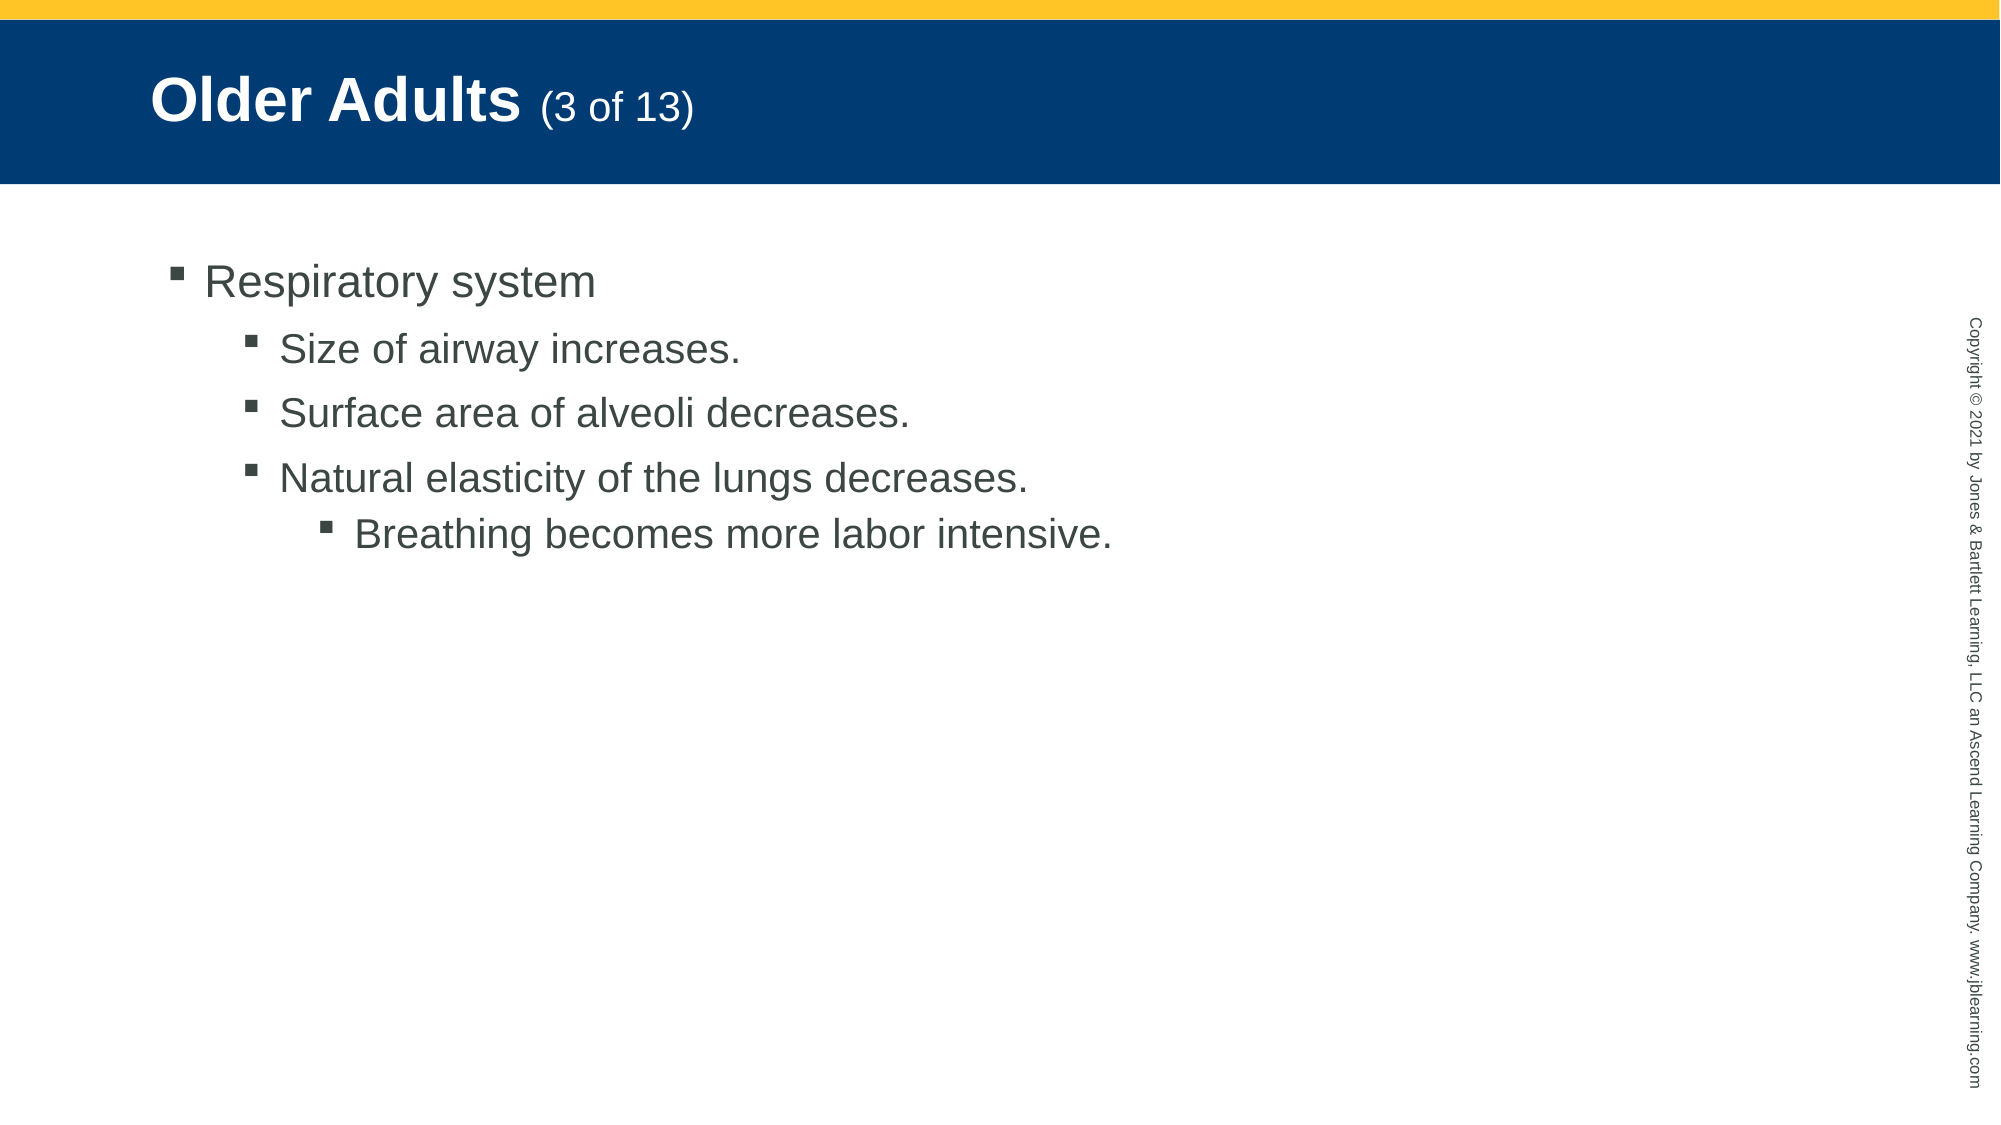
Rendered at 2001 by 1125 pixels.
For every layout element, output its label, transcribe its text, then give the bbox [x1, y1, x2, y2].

list Respiratory system Size of airway increases. Surface area of alveoli decreases. Natural elasticity of the lungs decreases. Breathing becomes more labor intensive. [151, 244, 1840, 1016]
title Older Adults (3 of 13) [0, 19, 2000, 185]
